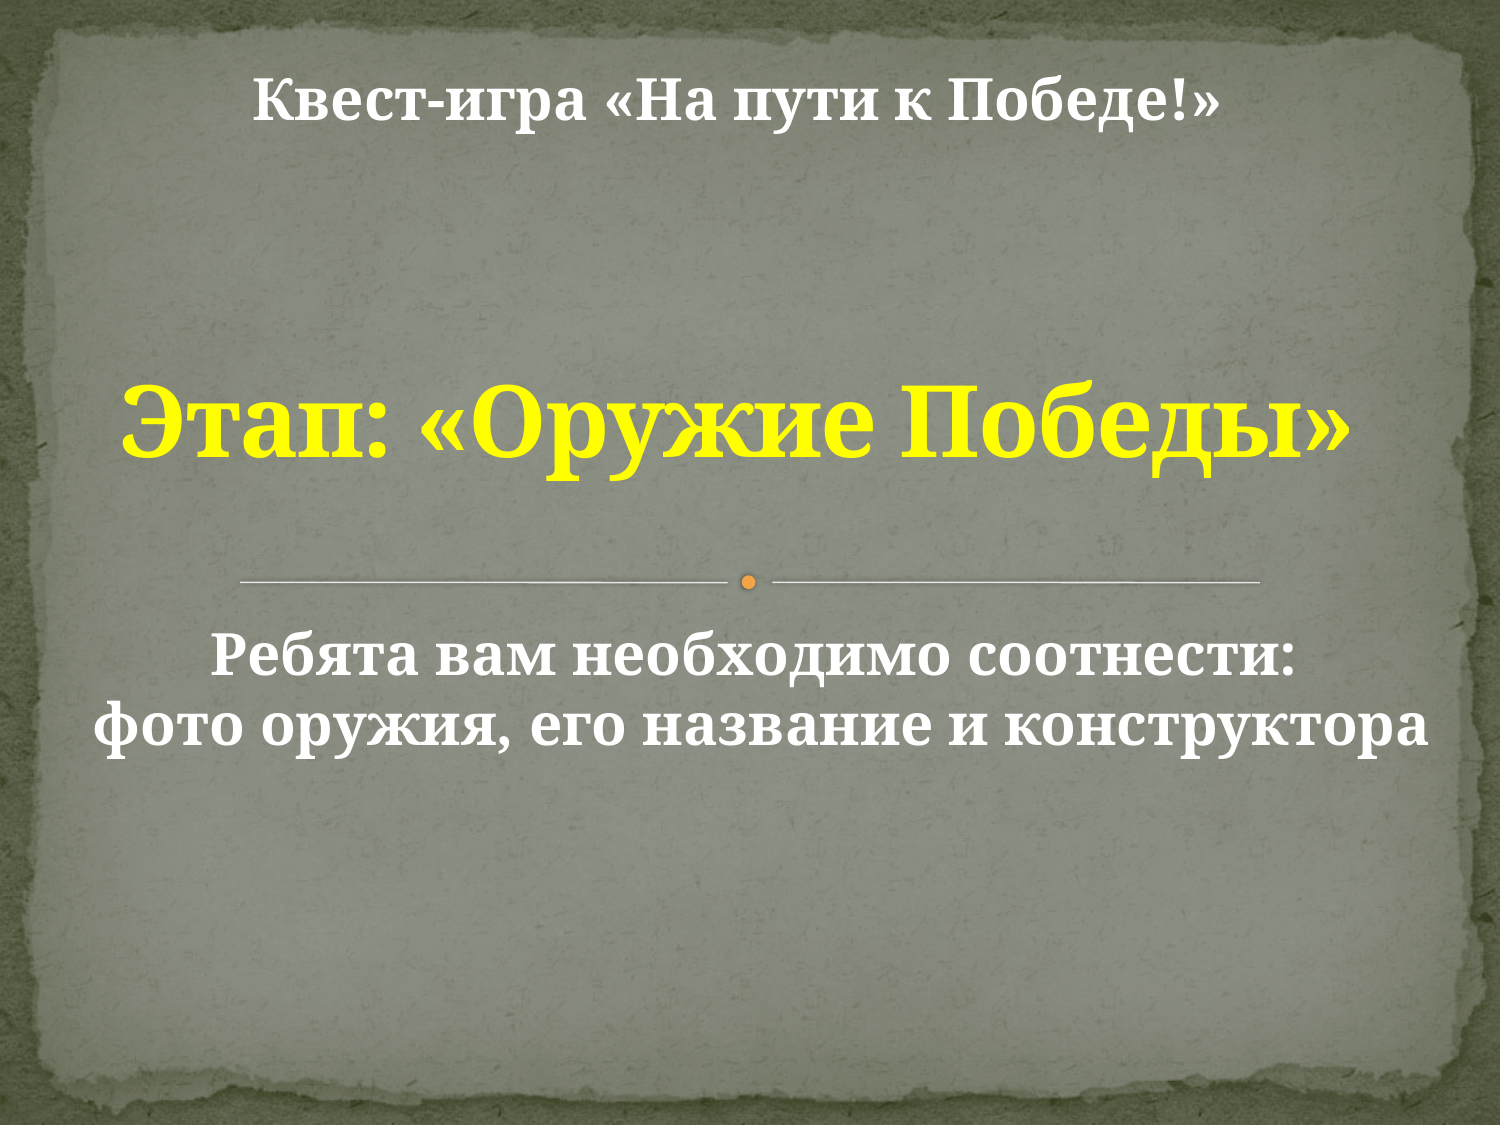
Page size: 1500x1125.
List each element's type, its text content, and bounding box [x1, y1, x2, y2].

text_box Квест-игра «На пути к Победе!» [53, 54, 1424, 140]
title Этап: «Оружие Победы» [100, 243, 1376, 485]
text_box Ребята вам необходимо соотнести: фото оружия, его название и конструктора [76, 609, 1447, 765]
